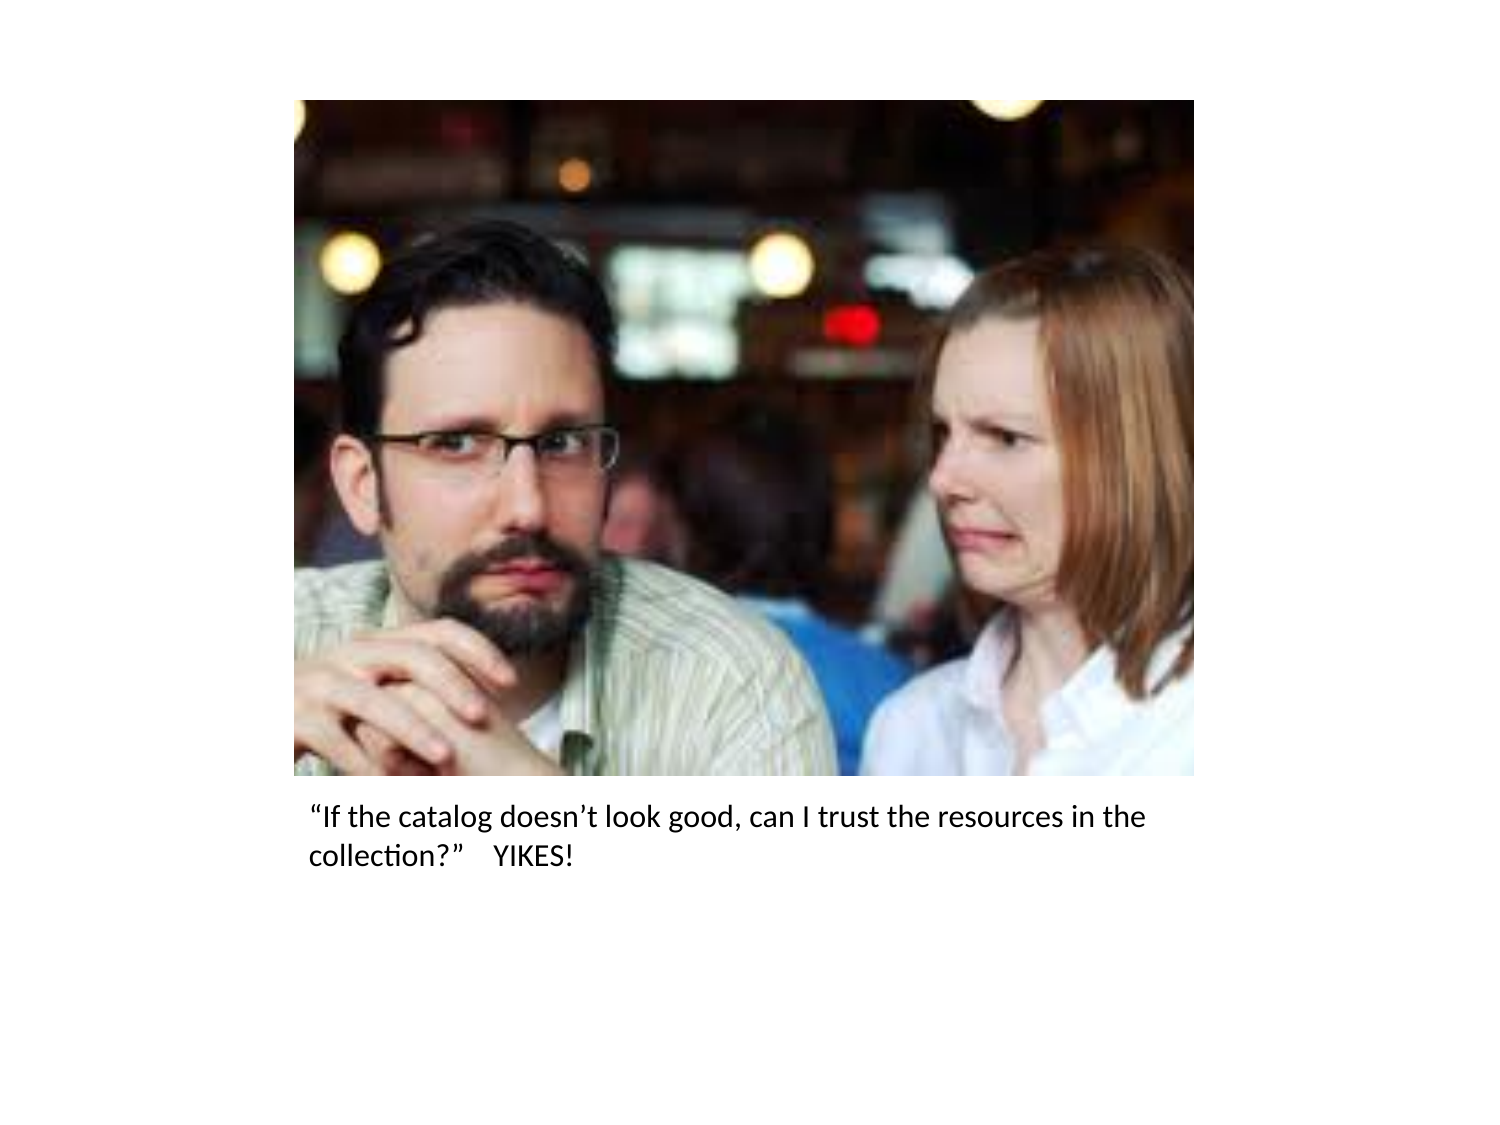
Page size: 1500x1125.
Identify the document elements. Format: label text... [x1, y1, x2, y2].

picture [293, 100, 1195, 776]
title “If the catalog doesn’t look good, can I trust the resources in the collection?” YIKES! [294, 787, 1194, 881]
